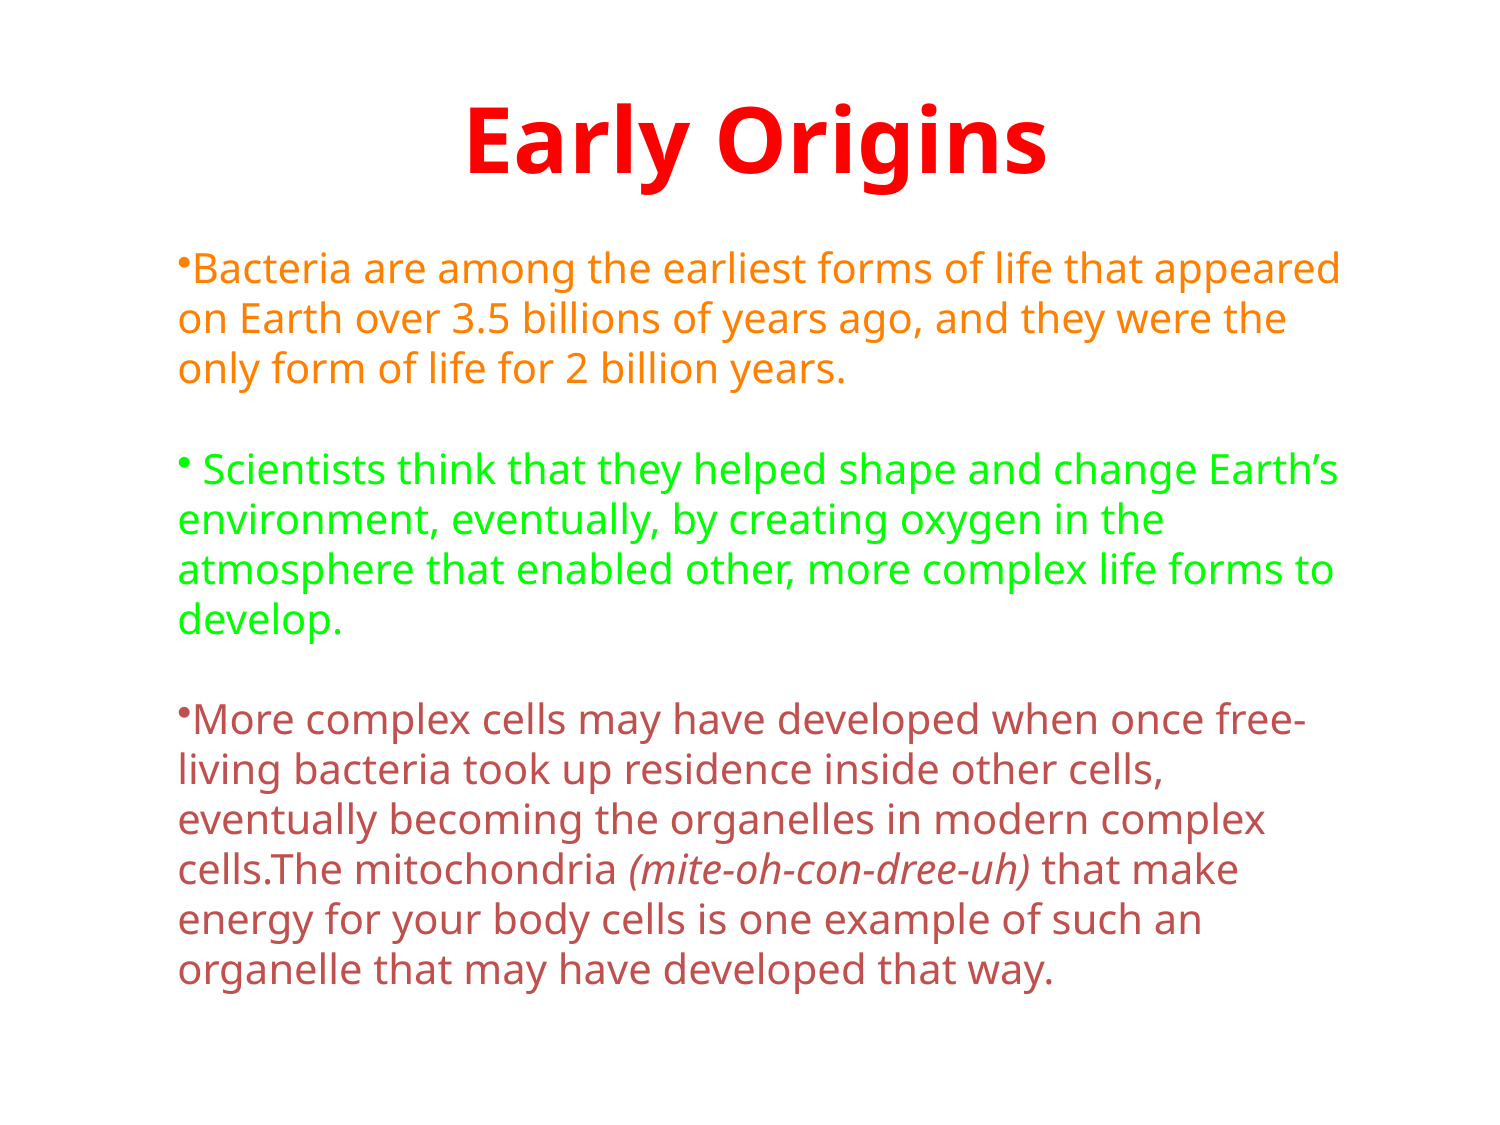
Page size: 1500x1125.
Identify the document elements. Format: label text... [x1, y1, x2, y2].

text_box Early Origins Bacteria are among the earliest forms of life that appeared on Earth over 3.5 billions of years ago, and they were the only form of life for 2 billion years. Scientists think that they helped shape and change Earth’s environment, eventually, by creating oxygen in the atmosphere that enabled other, more complex life forms to develop. More complex cells may have developed when once free-living bacteria took up residence inside other cells, eventually becoming the organelles in modern complex cells.The mitochondria (mite-oh-con-dree-uh) that make energy for your body cells is one example of such an organelle that may have developed that way. [162, 74, 1363, 1040]
